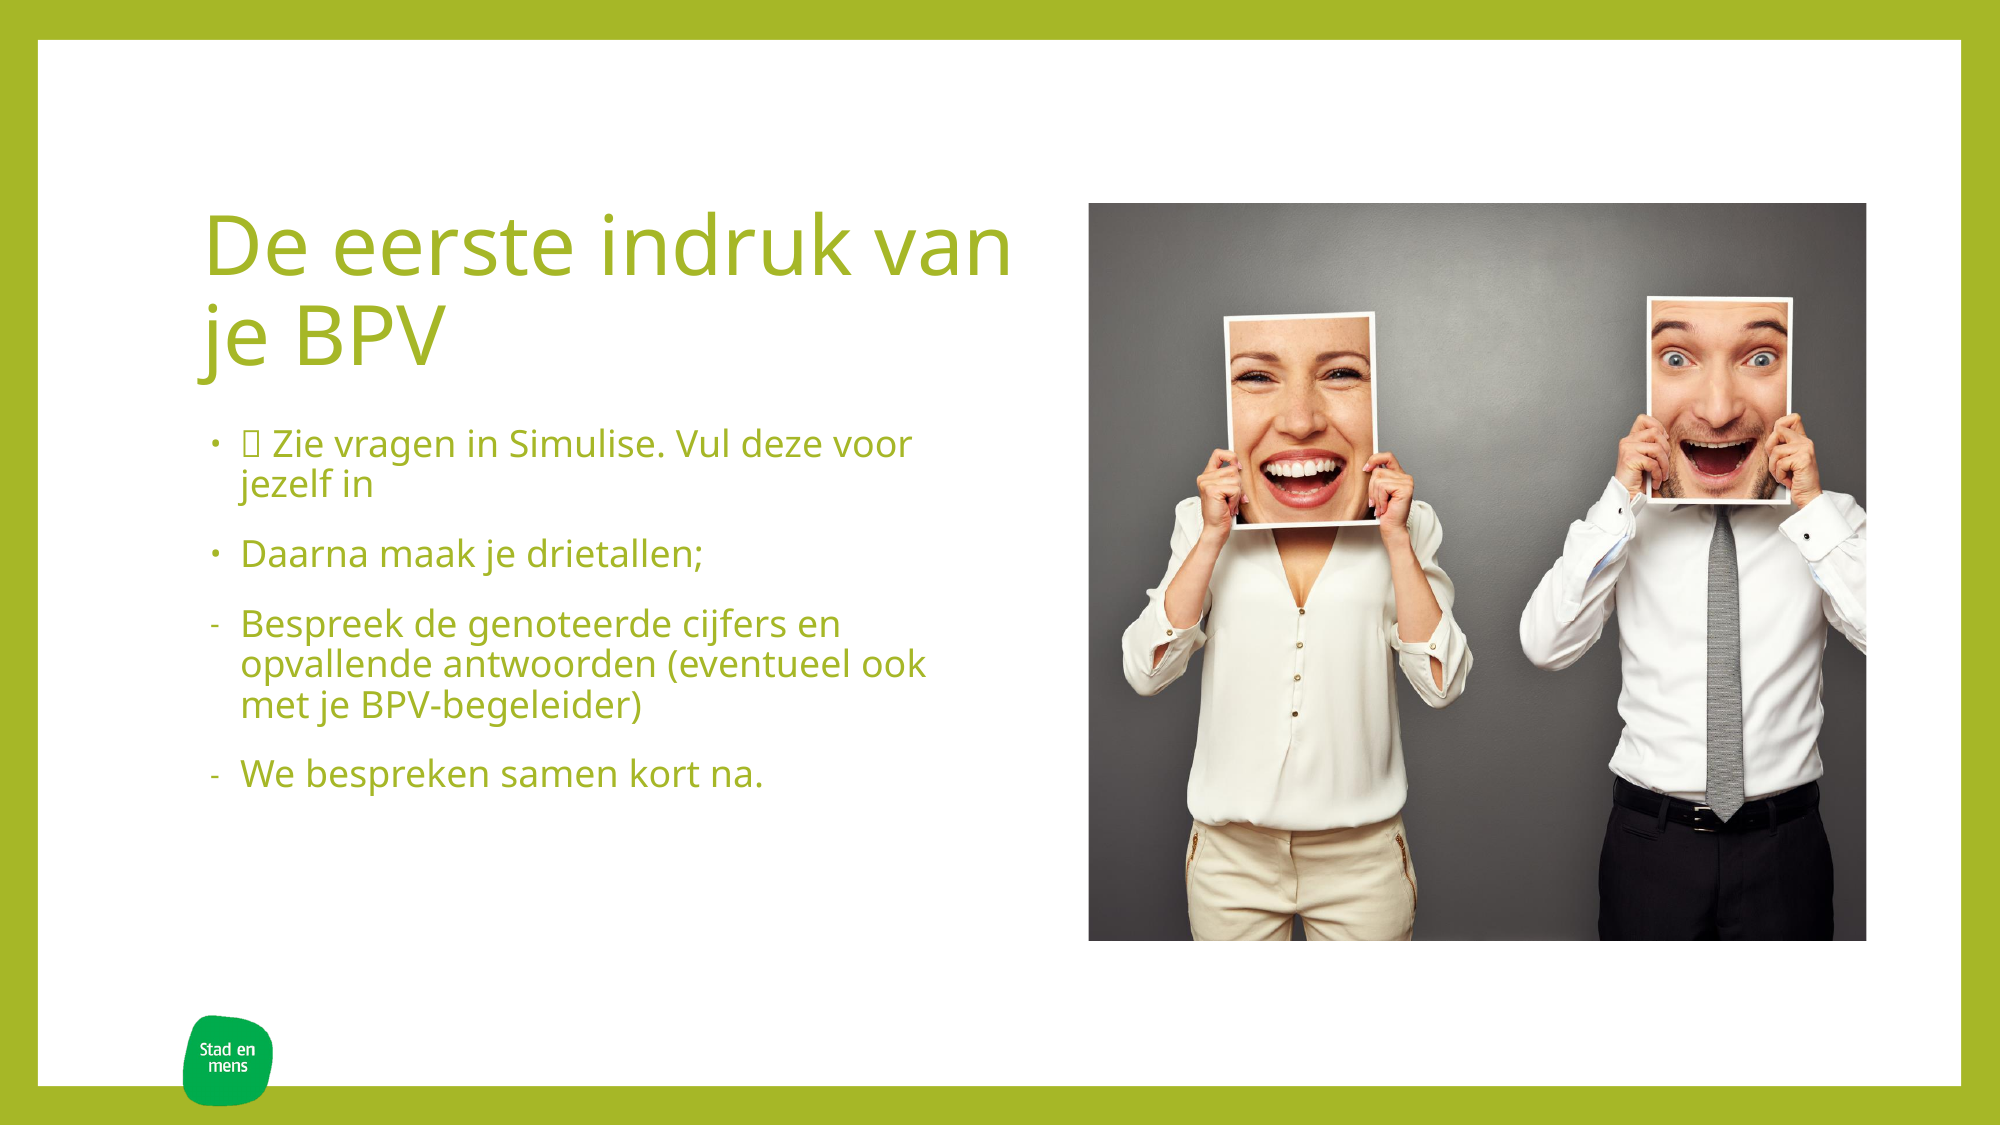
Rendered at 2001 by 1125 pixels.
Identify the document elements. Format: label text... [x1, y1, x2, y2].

picture [179, 1013, 273, 1110]
title De eerste indruk van je BPV [187, 175, 1041, 413]
list  Zie vragen in Simulise. Vul deze voor jezelf in Daarna maak je drietallen; Bespreek de genoteerde cijfers en opvallende antwoorden (eventueel ook met je BPV-begeleider) We bespreken samen kort na. [187, 417, 1022, 1000]
picture [1088, 202, 1867, 941]
